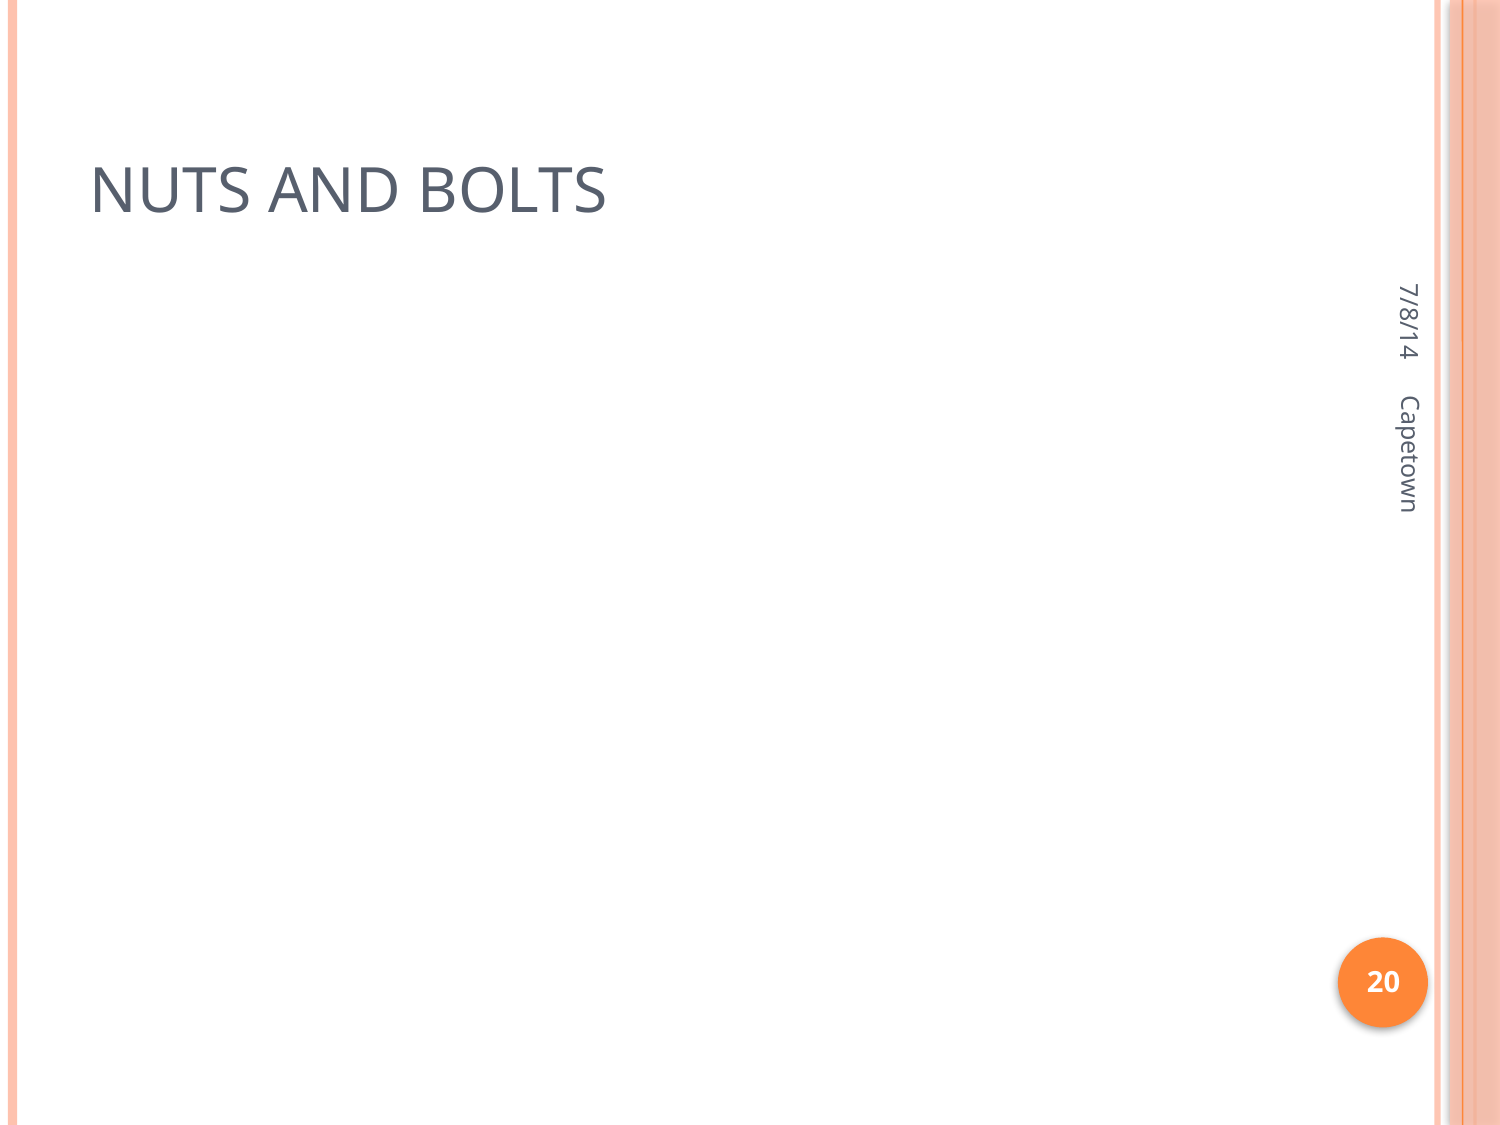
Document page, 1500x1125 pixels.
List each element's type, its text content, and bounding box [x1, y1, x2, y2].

title Nuts and Bolts [75, 45, 1300, 233]
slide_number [1378, 43, 1442, 374]
slide_number 20 [1333, 940, 1434, 1027]
footer Capetown [1379, 380, 1440, 906]
